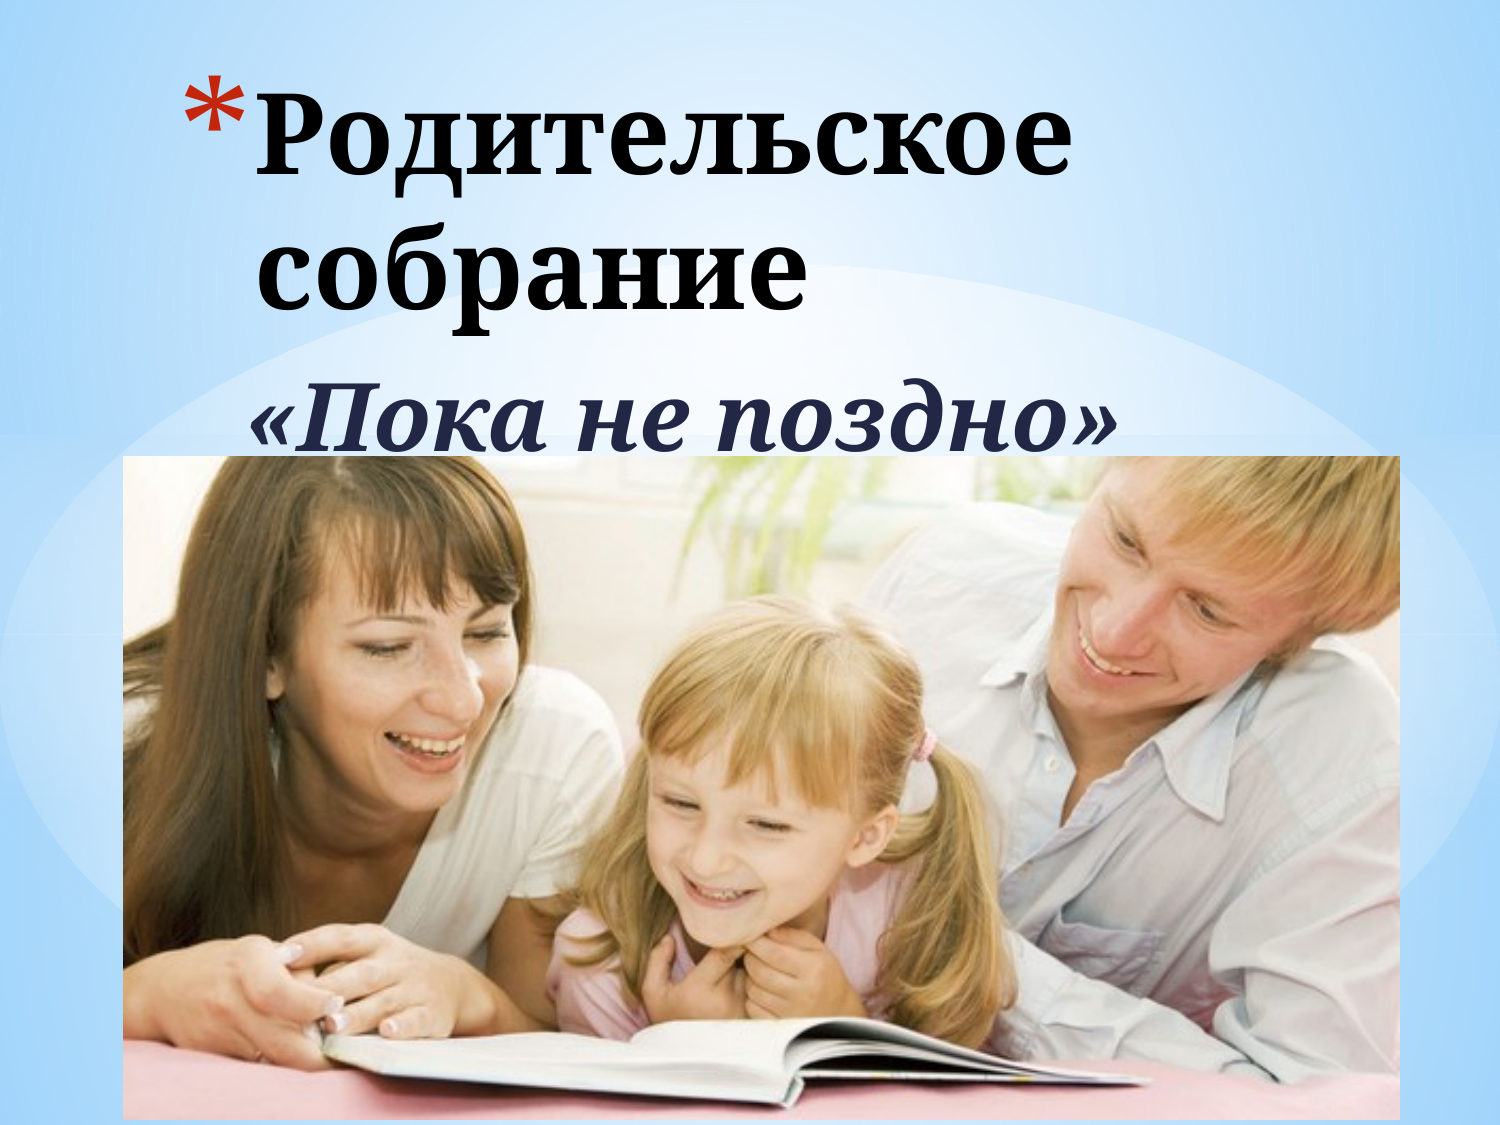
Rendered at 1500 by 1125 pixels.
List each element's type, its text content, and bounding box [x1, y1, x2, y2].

picture [123, 455, 1400, 1120]
subtitle «Пока не поздно» [230, 409, 1155, 453]
title Родительское собрание [134, 54, 1312, 409]
